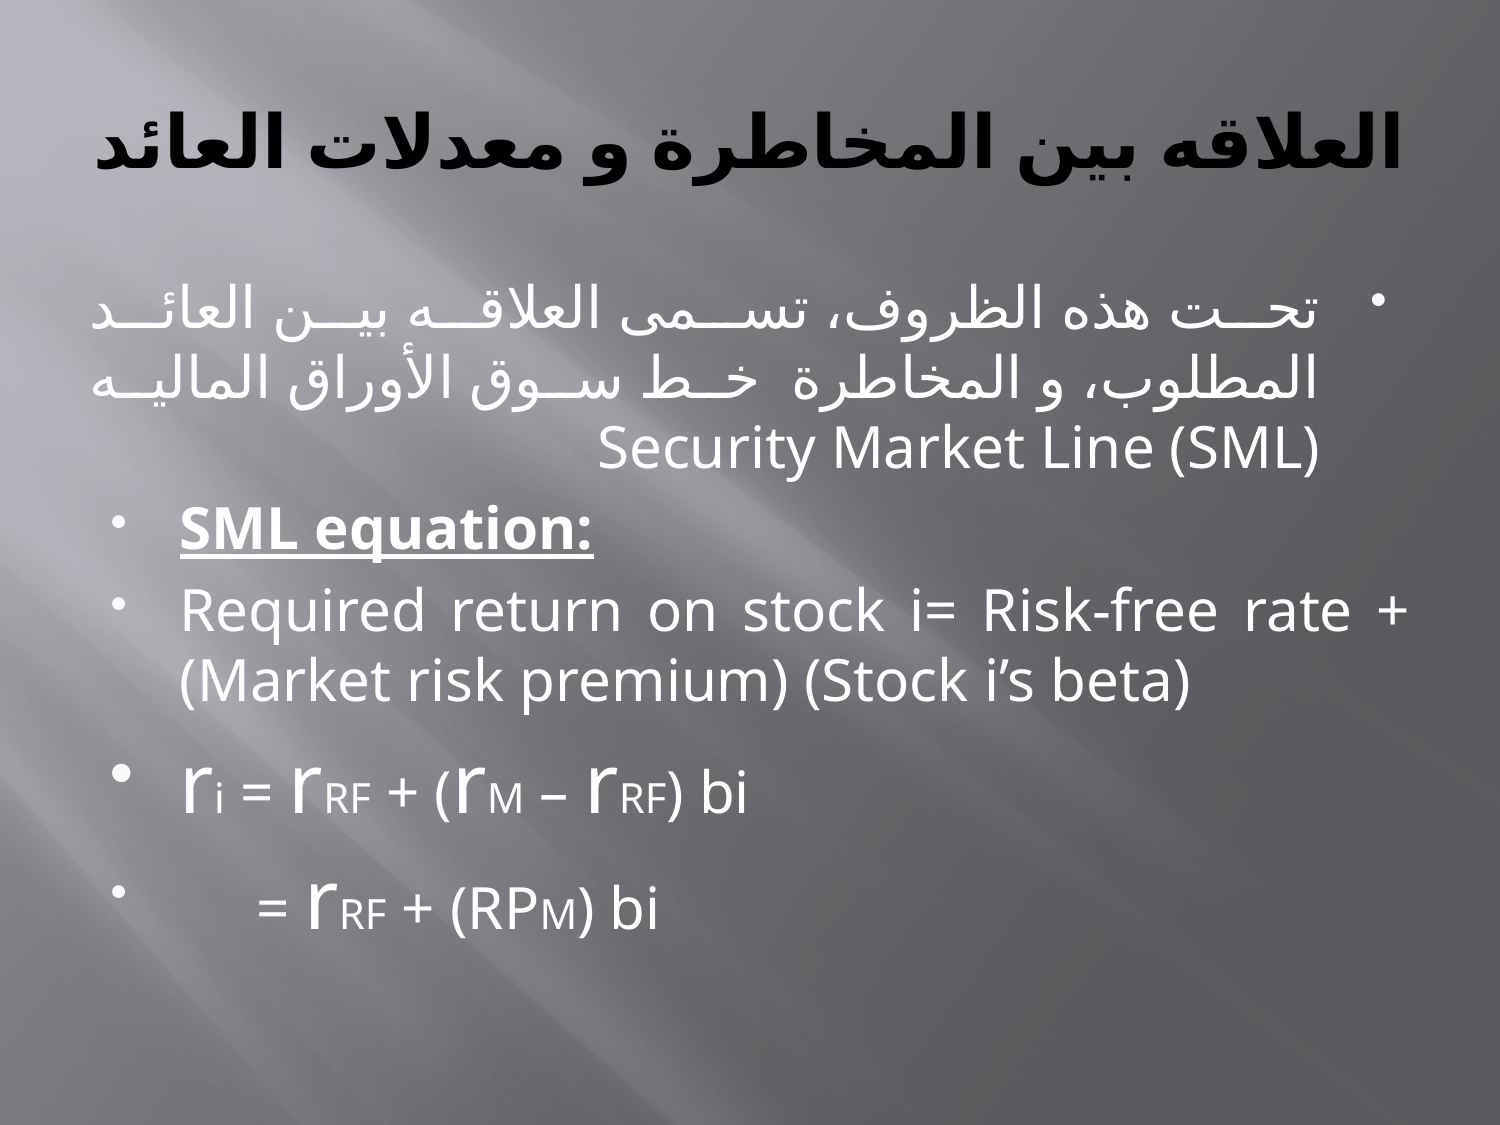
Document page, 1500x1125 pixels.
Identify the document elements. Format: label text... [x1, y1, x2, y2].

title العلاقه بين المخاطرة و معدلات العائد [75, 45, 1425, 233]
list تحت هذه الظروف، تسمى العلاقه بين العائد المطلوب، و المخاطرة خط سوق الأوراق الماليه Security Market Line (SML) SML equation: Required return on stock i= Risk-free rate + (Market risk premium) (Stock i’s beta) ri = rRF + (rM – rRF) bi = rRF + (RPM) bi [75, 262, 1425, 1035]
